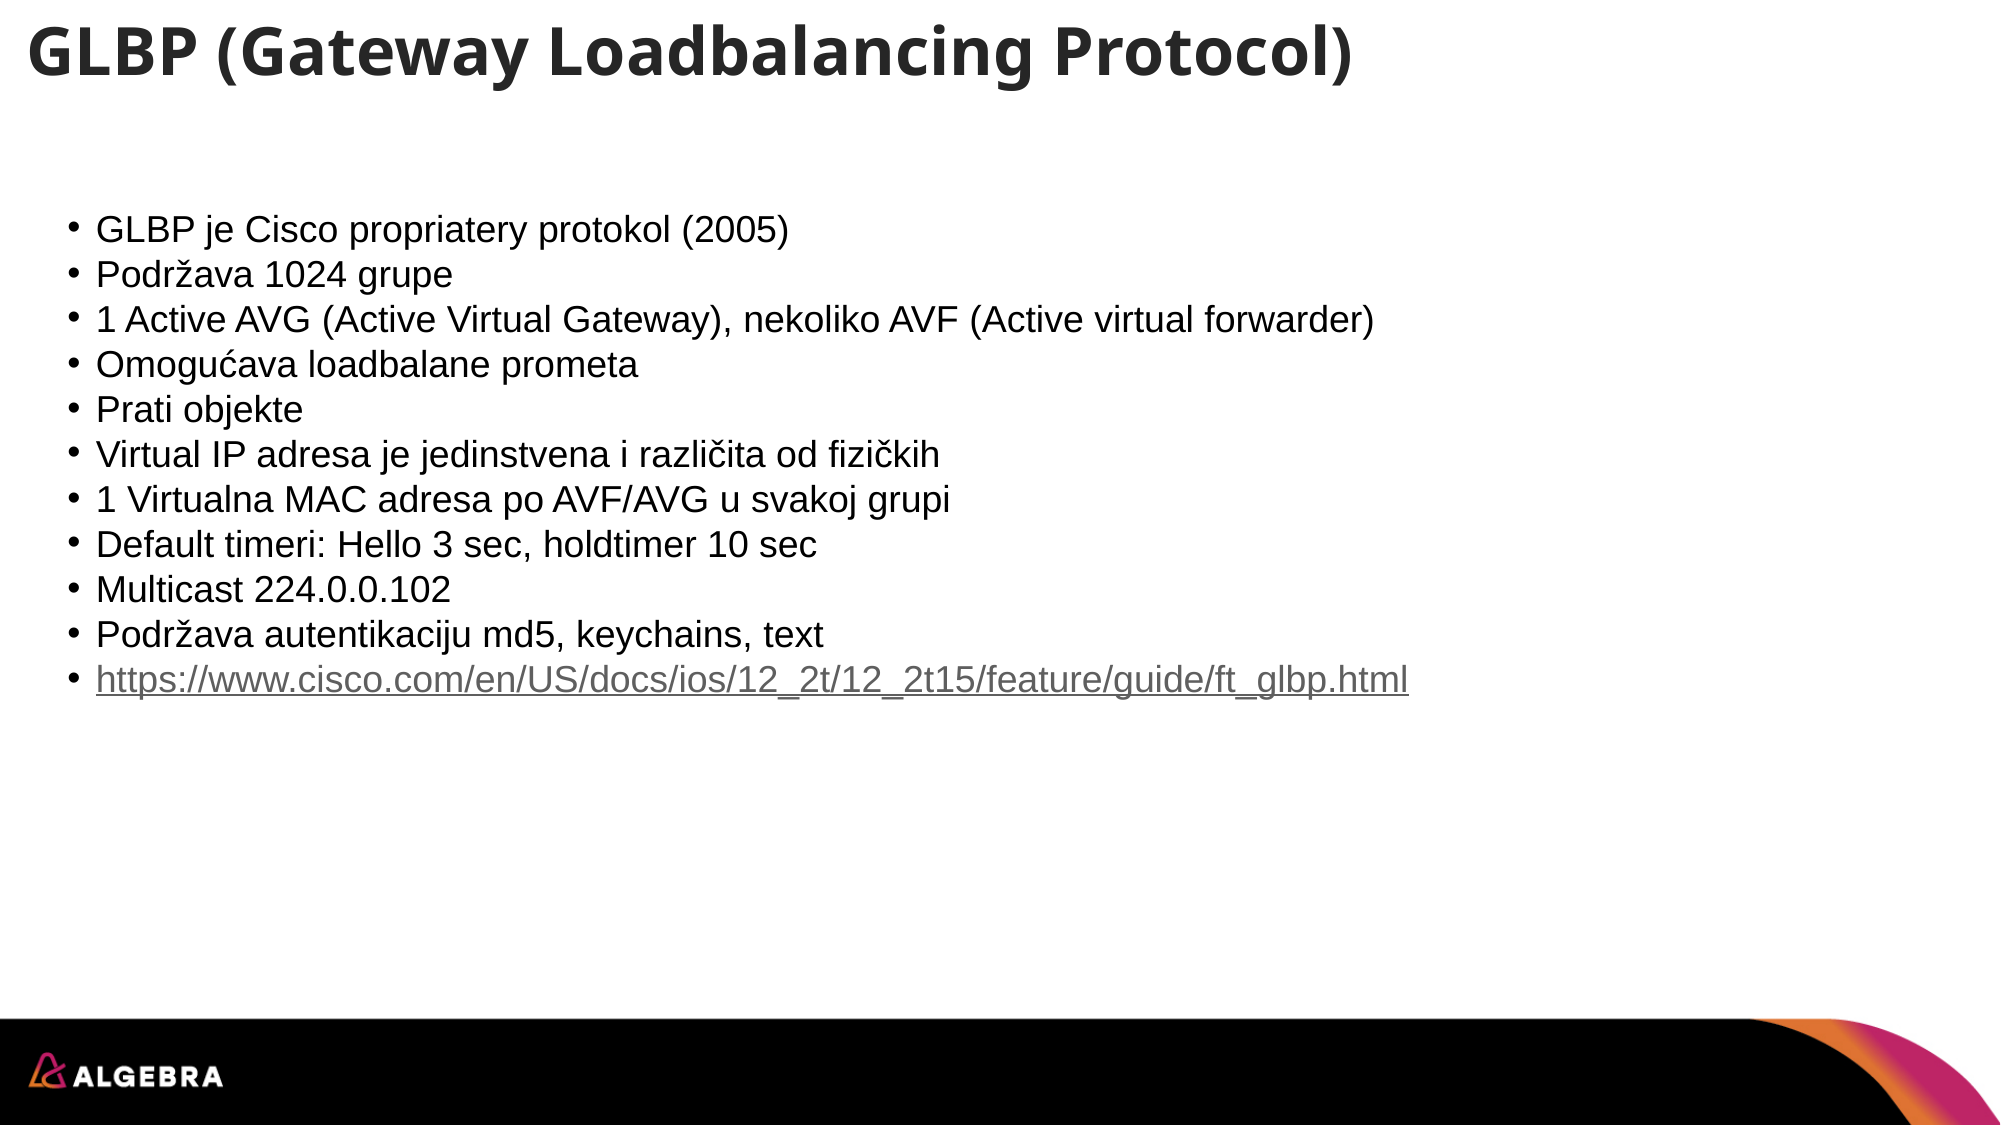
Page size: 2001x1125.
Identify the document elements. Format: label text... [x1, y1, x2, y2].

title GLBP (Gateway Loadbalancing Protocol) [11, 10, 1959, 187]
picture [0, 0, 2001, 1125]
text_box GLBP je Cisco propriatery protokol (2005) Podržava 1024 grupe 1 Active AVG (Active Virtual Gateway), nekoliko AVF (Active virtual forwarder) Omogućava loadbalane prometa Prati objekte Virtual IP adresa je jedinstvena i različita od fizičkih 1 Virtualna MAC adresa po AVF/AVG u svakoj grupi Default timeri: Hello 3 sec, holdtimer 10 sec Multicast 224.0.0.102 Podržava autentikaciju md5, keychains, text https://www.cisco.com/en/US/docs/ios/12_2t/12_2t15/feature/guide/ft_glbp.html [52, 197, 1959, 797]
